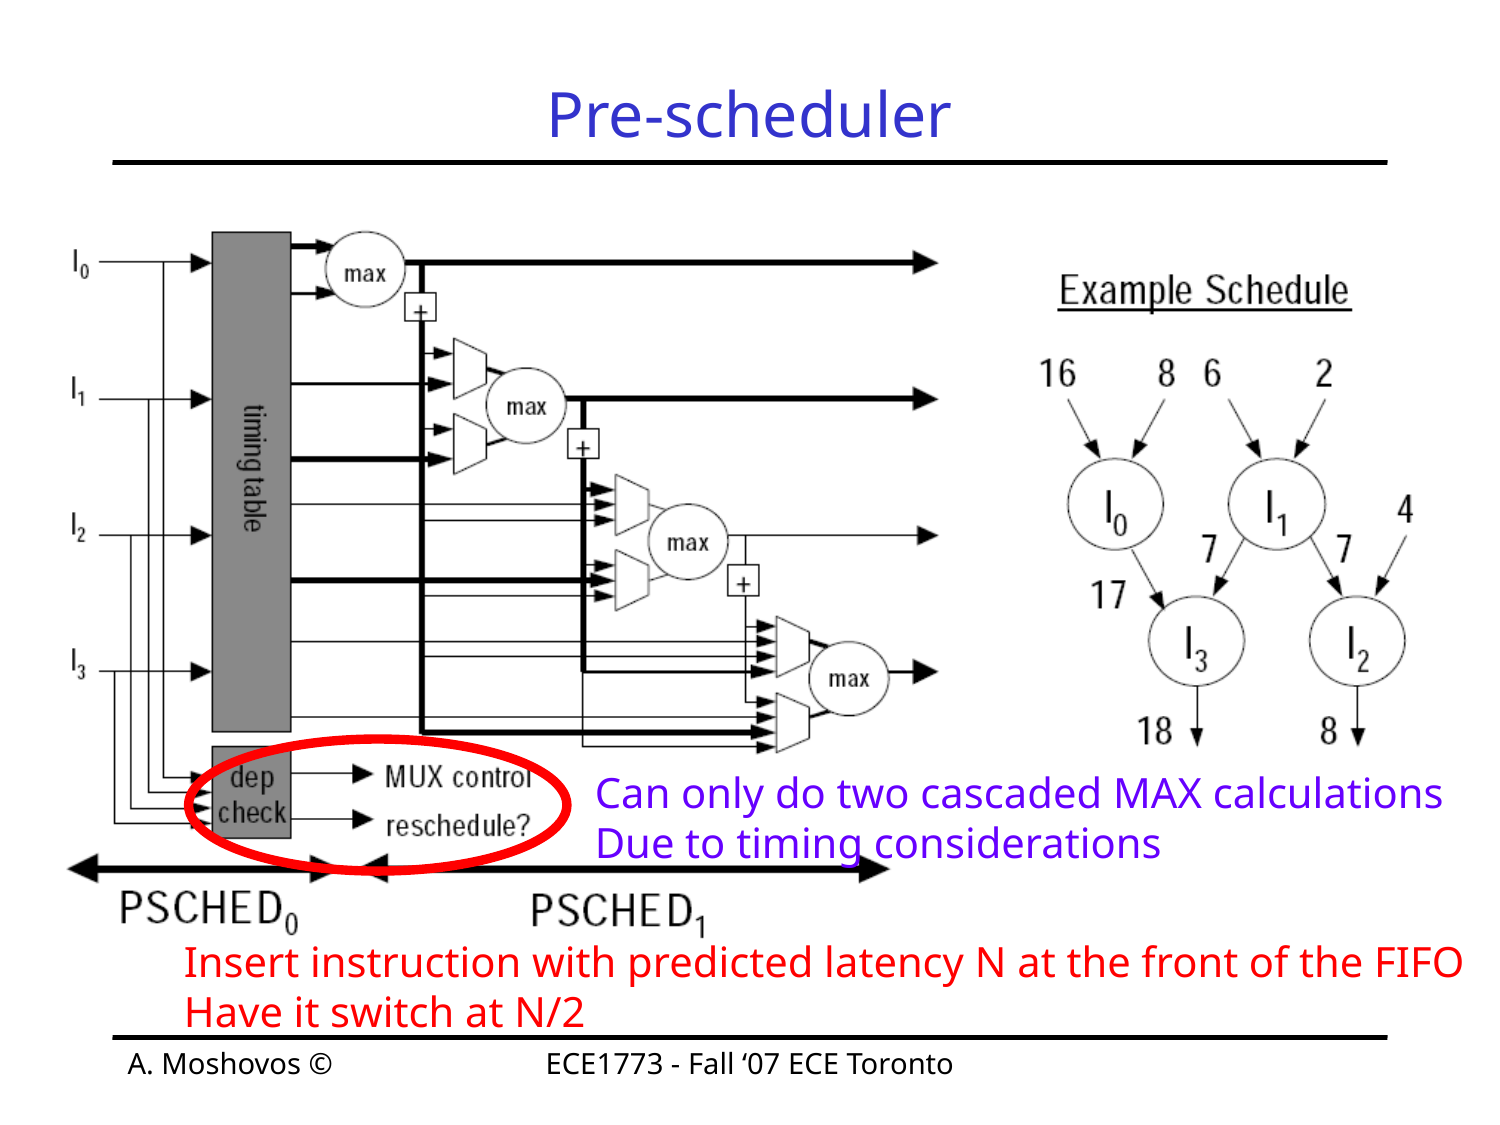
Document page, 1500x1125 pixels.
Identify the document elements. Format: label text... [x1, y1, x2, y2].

text_box Insert instruction with predicted latency N at the front of the FIFO Have it switch at N/2 [169, 960, 1480, 1044]
picture [0, 214, 1500, 952]
footer ECE1773 - Fall ‘07 ECE Toronto [487, 1044, 1013, 1101]
title Pre-scheduler [112, 62, 1388, 163]
slide_number A. Moshovos © [112, 1037, 426, 1101]
